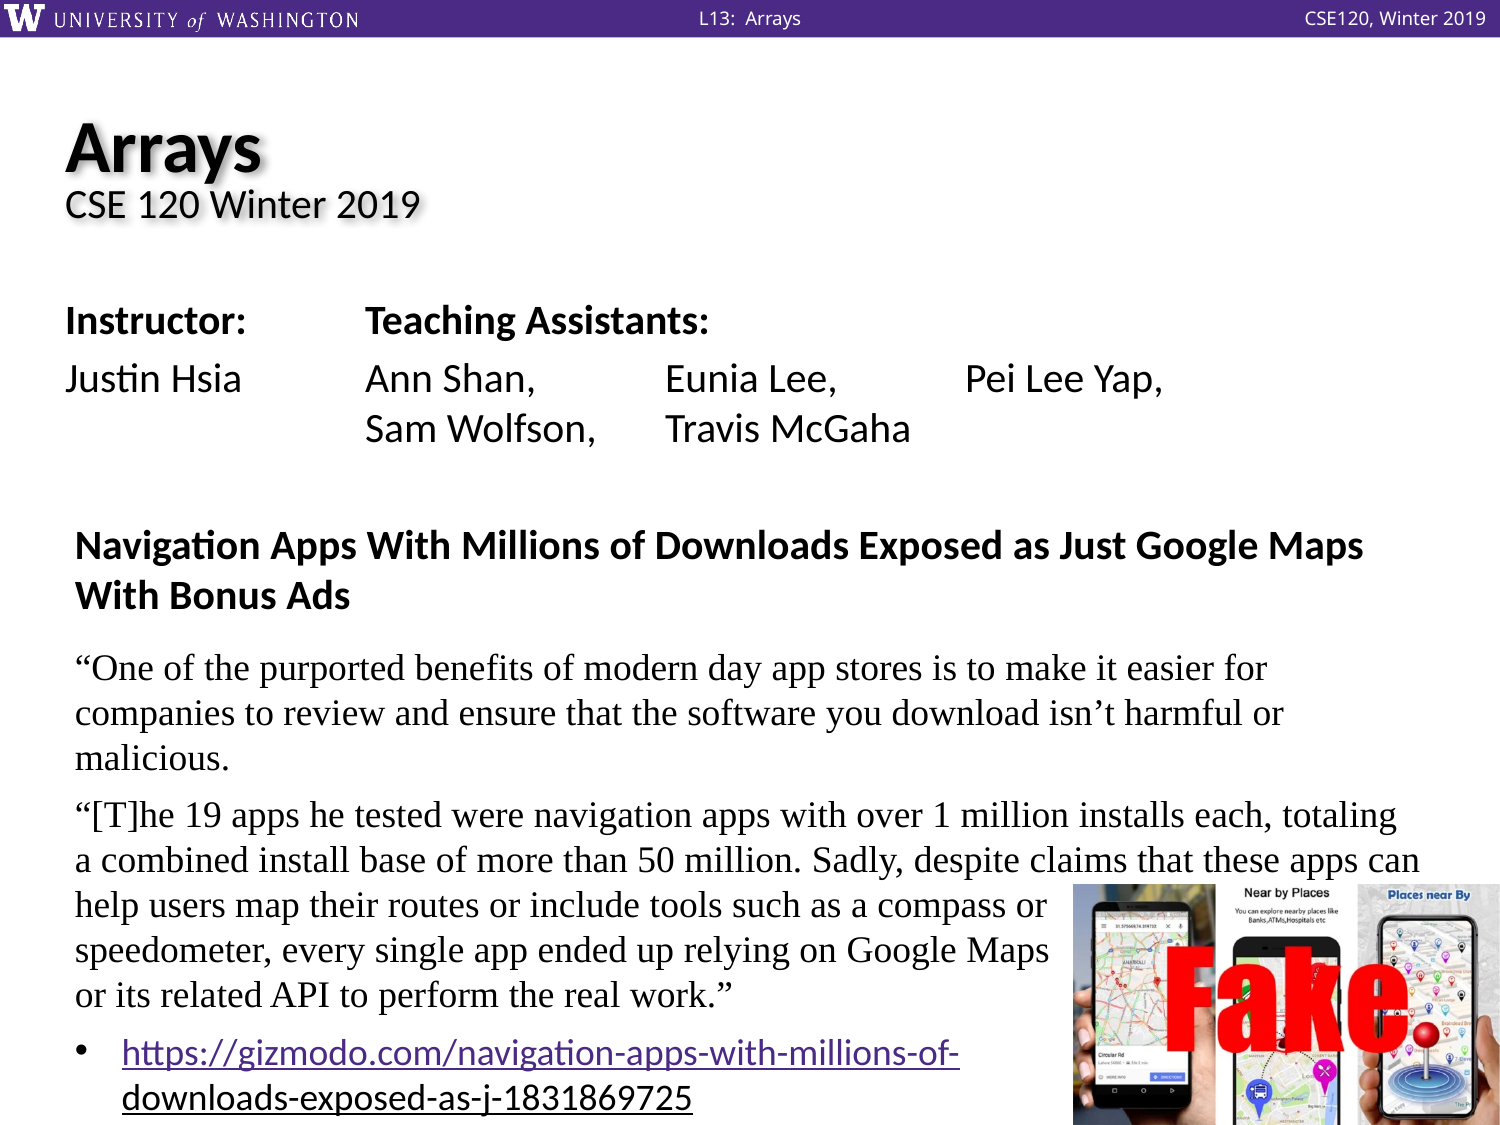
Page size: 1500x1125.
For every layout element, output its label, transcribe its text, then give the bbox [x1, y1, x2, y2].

title Arrays CSE 120 Winter 2019 [49, 49, 1326, 284]
subtitle Instructor: Teaching Assistants: Justin Hsia Ann Shan, Eunia Lee, Pei Lee Yap, Sam Wolfson, Travis McGaha [49, 284, 1423, 466]
picture [1073, 884, 1500, 1125]
picture [4, 4, 358, 32]
text_box Navigation Apps With Millions of Downloads Exposed as Just Google Maps With Bonus Ads “One of the purported benefits of modern day app stores is to make it easier for companies to review and ensure that the software you download isn’t harmful or malicious. “[T]he 19 apps he tested were navigation apps with over 1 million installs each, totaling a combined install base of more than 50 million. Sadly, despite claims that these apps can help users map their routes or include tools such as a compass or speedometer, every single app ended up relying on Google Maps or its related API to perform the real work.” https://gizmodo.com/navigation-apps-with-millions-of- downloads-exposed-as-j-1831869725 [59, 510, 1440, 1125]
